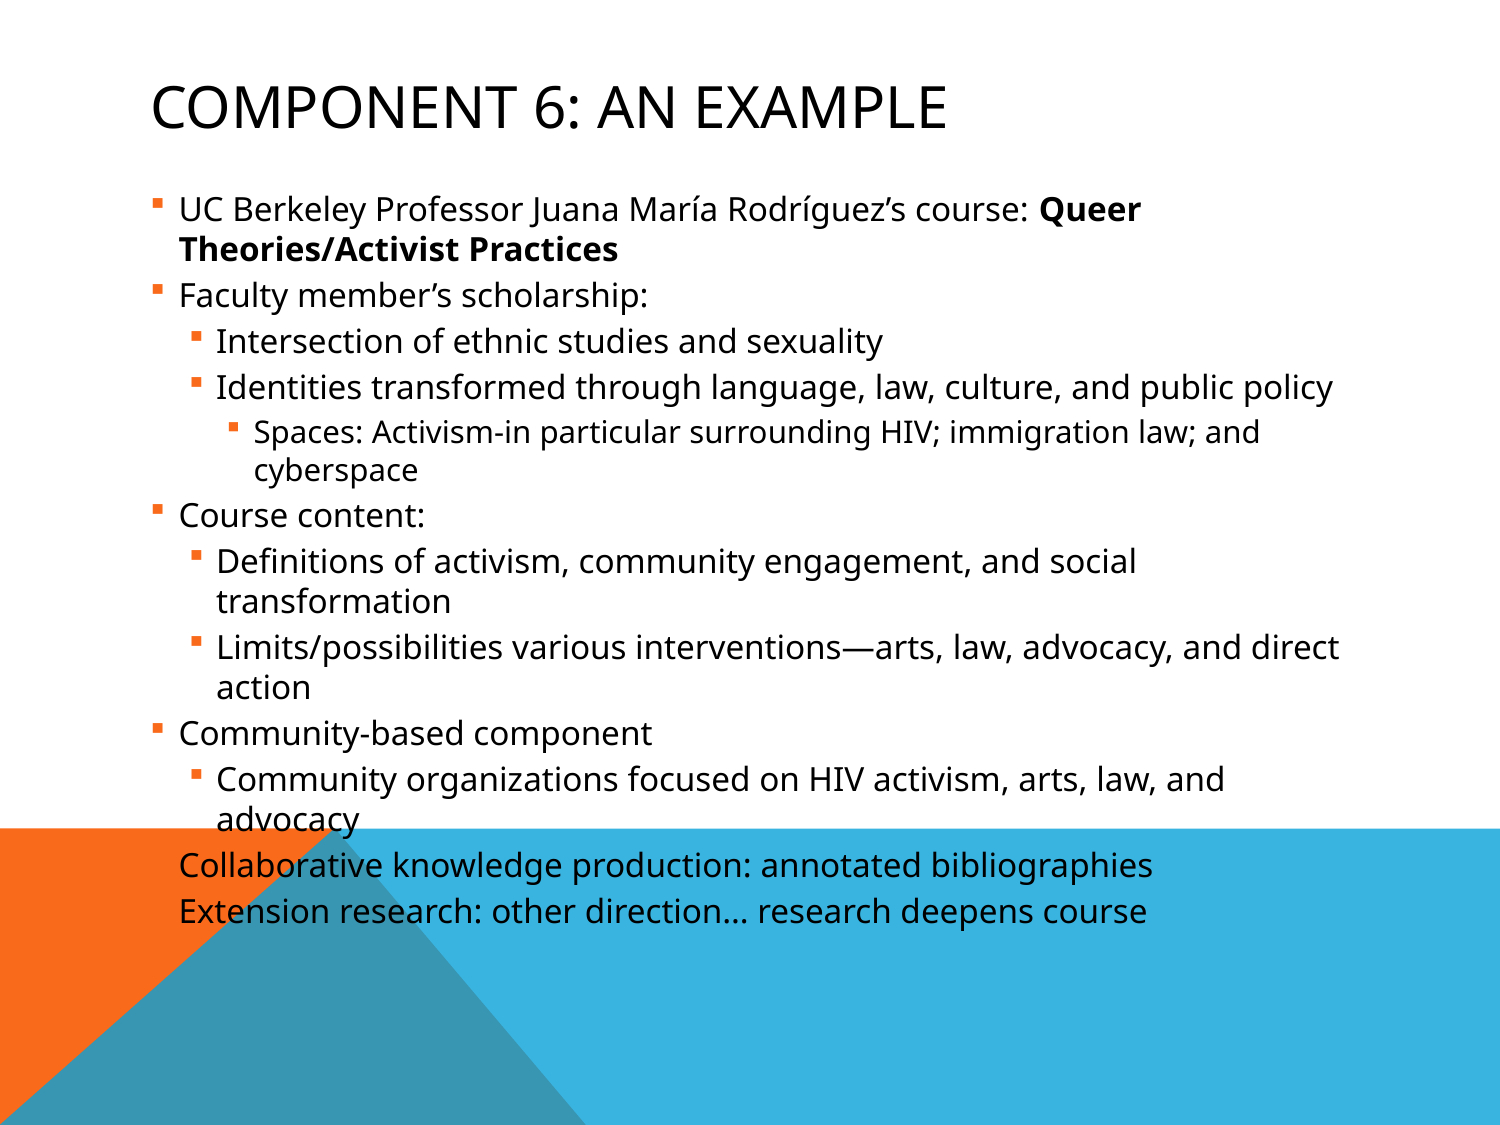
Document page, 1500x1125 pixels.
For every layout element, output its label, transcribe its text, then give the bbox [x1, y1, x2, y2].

list UC Berkeley Professor Juana María Rodríguez’s course: Queer Theories/Activist Practices Faculty member’s scholarship: Intersection of ethnic studies and sexuality Identities transformed through language, law, culture, and public policy Spaces: Activism-in particular surrounding HIV; immigration law; and cyberspace Course content: Definitions of activism, community engagement, and social transformation Limits/possibilities various interventions—arts, law, advocacy, and direct action Community-based component Community organizations focused on HIV activism, arts, law, and advocacy Collaborative knowledge production: annotated bibliographies Extension research: other direction… research deepens course [135, 180, 1369, 768]
title Component 6: AN Example [135, 60, 1369, 150]
